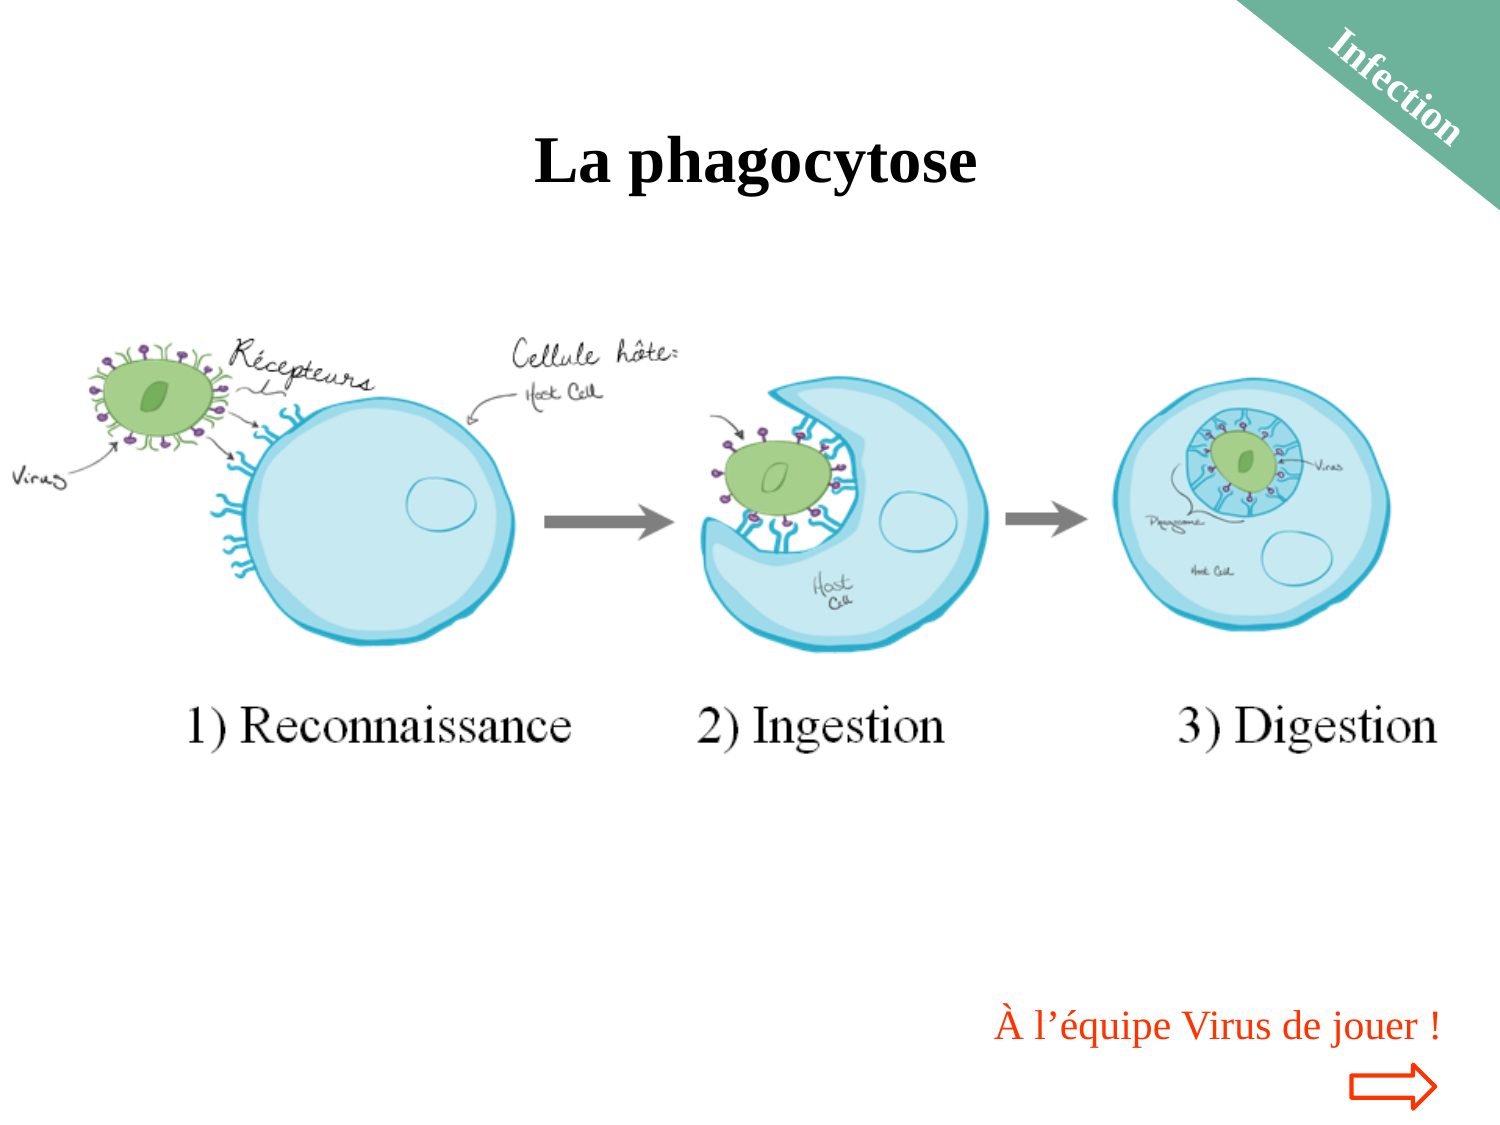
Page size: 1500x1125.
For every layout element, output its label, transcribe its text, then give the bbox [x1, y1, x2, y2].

text_box [1233, 0, 1500, 214]
text_box [1349, 1062, 1438, 1111]
text_box Infection [1305, 0, 1500, 204]
text_box À l’équipe Virus de jouer ! [978, 990, 1458, 1055]
picture [2, 314, 1500, 768]
text_box La phagocytose [6, 108, 1487, 204]
